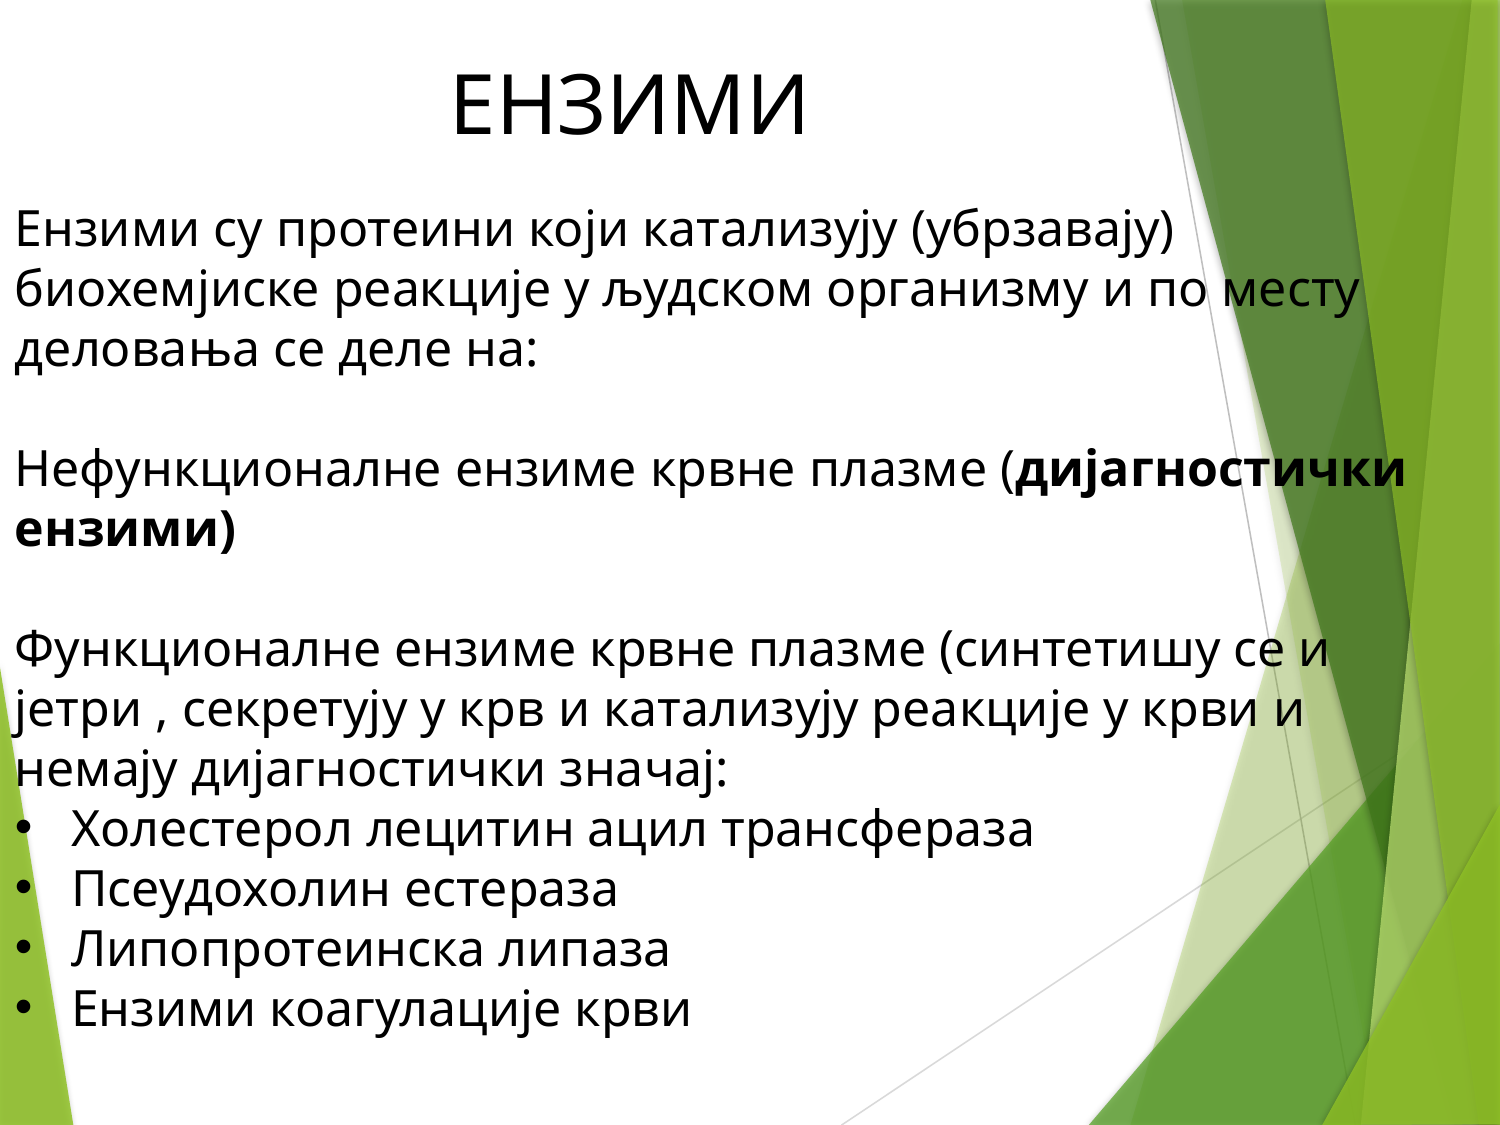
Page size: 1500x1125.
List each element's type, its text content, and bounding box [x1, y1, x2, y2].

text_box ЕНЗИМИ Ензими су протеини који катализују (убрзавају) биохемјиске реакције у људском организму и по месту деловања се деле на: Нефункционалне ензиме крвне плазме (дијагностички ензими) Функционалне ензиме крвне плазме (синтетишу се и јетри , секретују у крв и катализују реакције у крви и немају дијагностички значај: Холестерол лецитин ацил трансфераза Псеудохолин естераза Липопротеинска липаза Ензими коагулације крви [0, 44, 1464, 1044]
